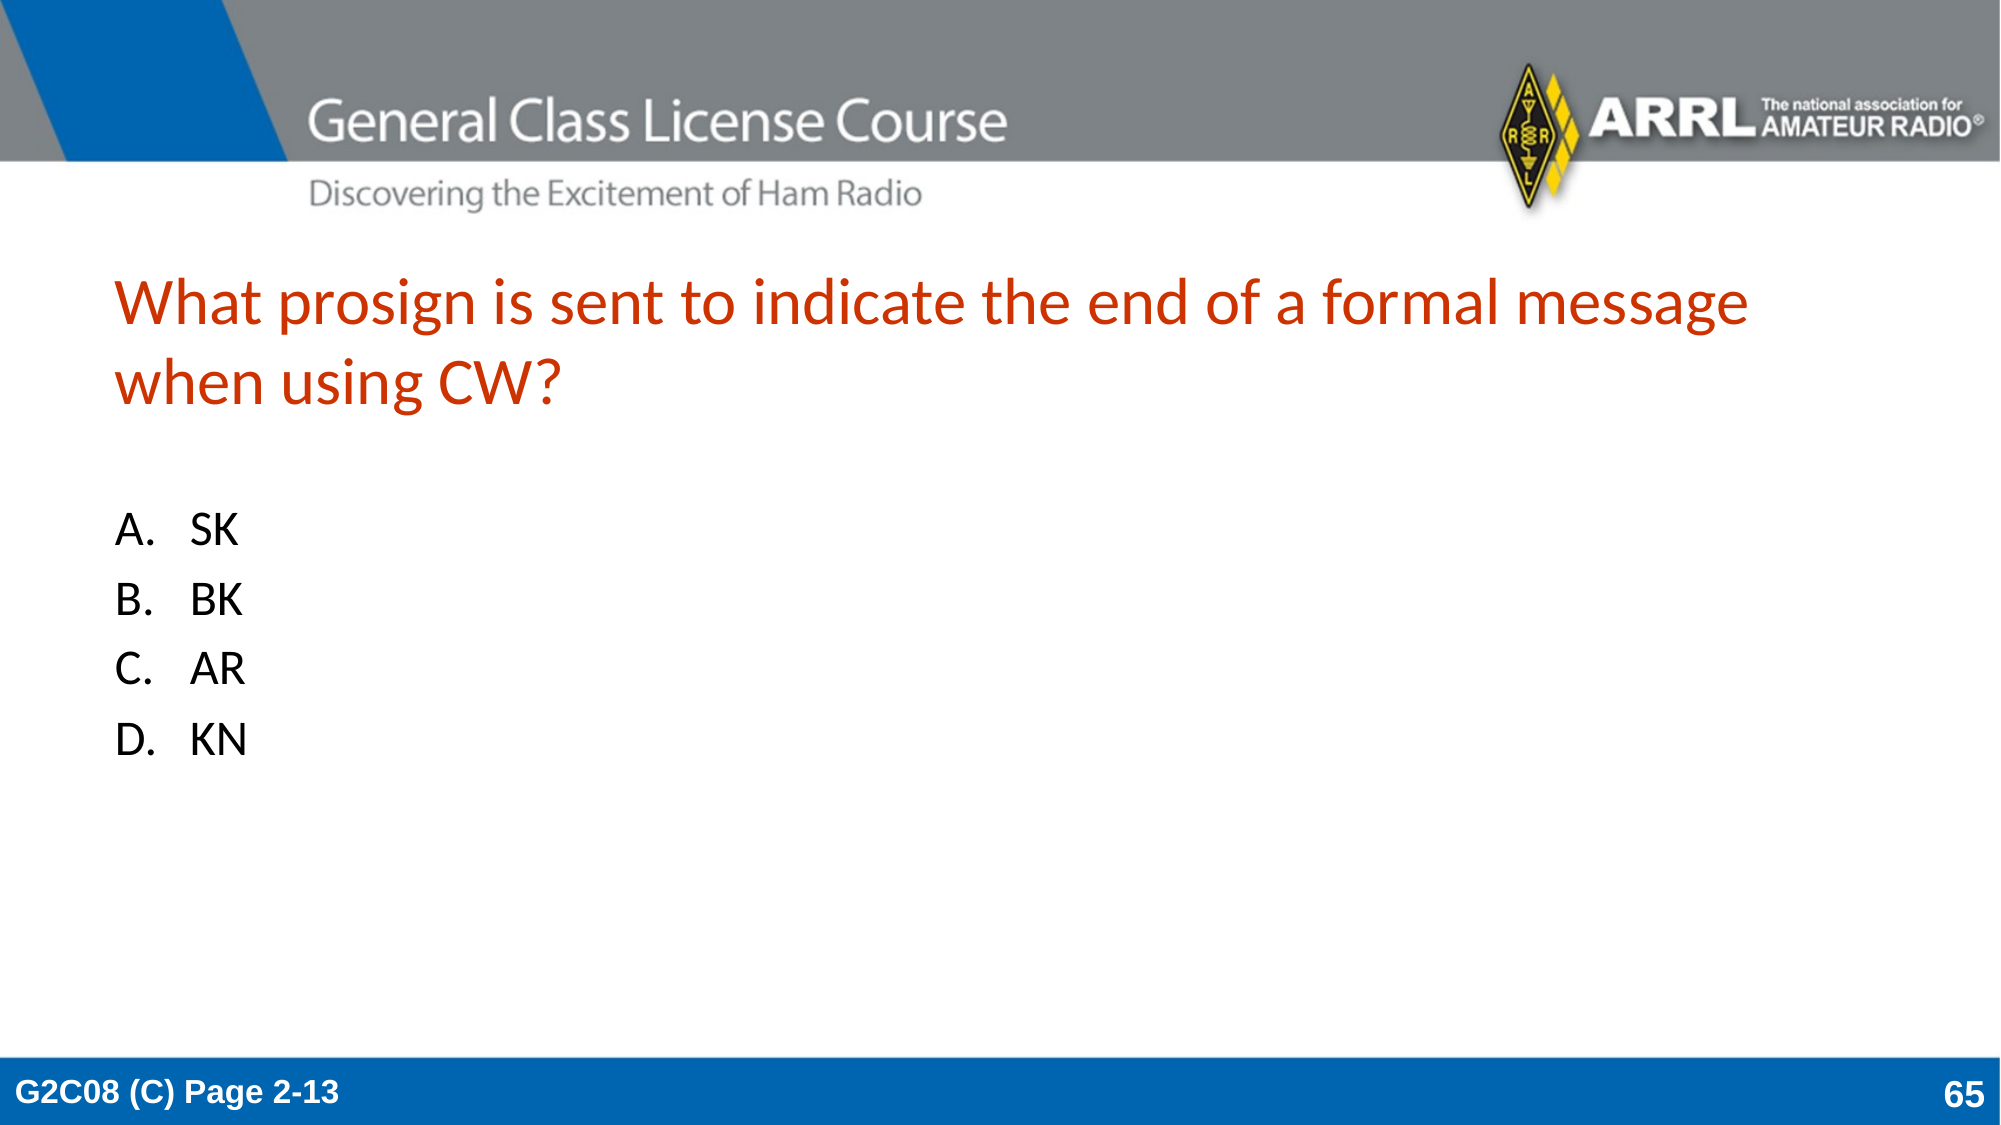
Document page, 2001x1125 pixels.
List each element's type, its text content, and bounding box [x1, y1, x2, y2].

text_box G2C08 (C) Page 2-13 [0, 1062, 1313, 1118]
title What prosign is sent to indicate the end of a formal message when using CW? [99, 249, 1900, 388]
picture [0, 0, 2001, 1125]
text_box 65 [1875, 1062, 2000, 1123]
list SK BK AR KN [99, 487, 1900, 1005]
